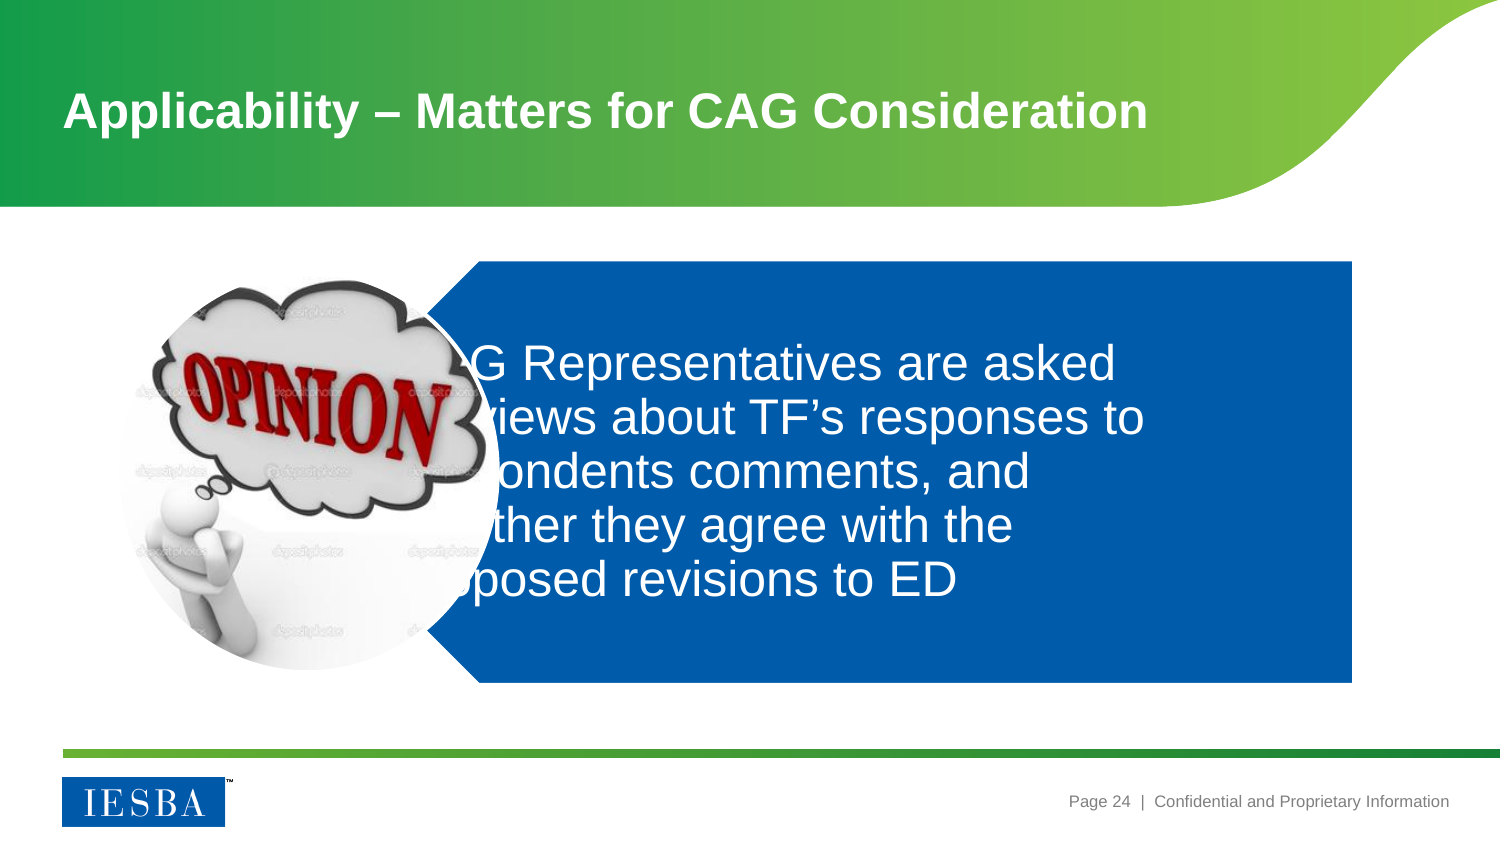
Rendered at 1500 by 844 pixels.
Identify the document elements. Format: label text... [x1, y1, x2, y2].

title Applicability – Matters for CAG Consideration [62, 75, 1300, 142]
picture [0, 0, 1500, 207]
picture [62, 777, 233, 827]
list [62, 220, 1451, 724]
